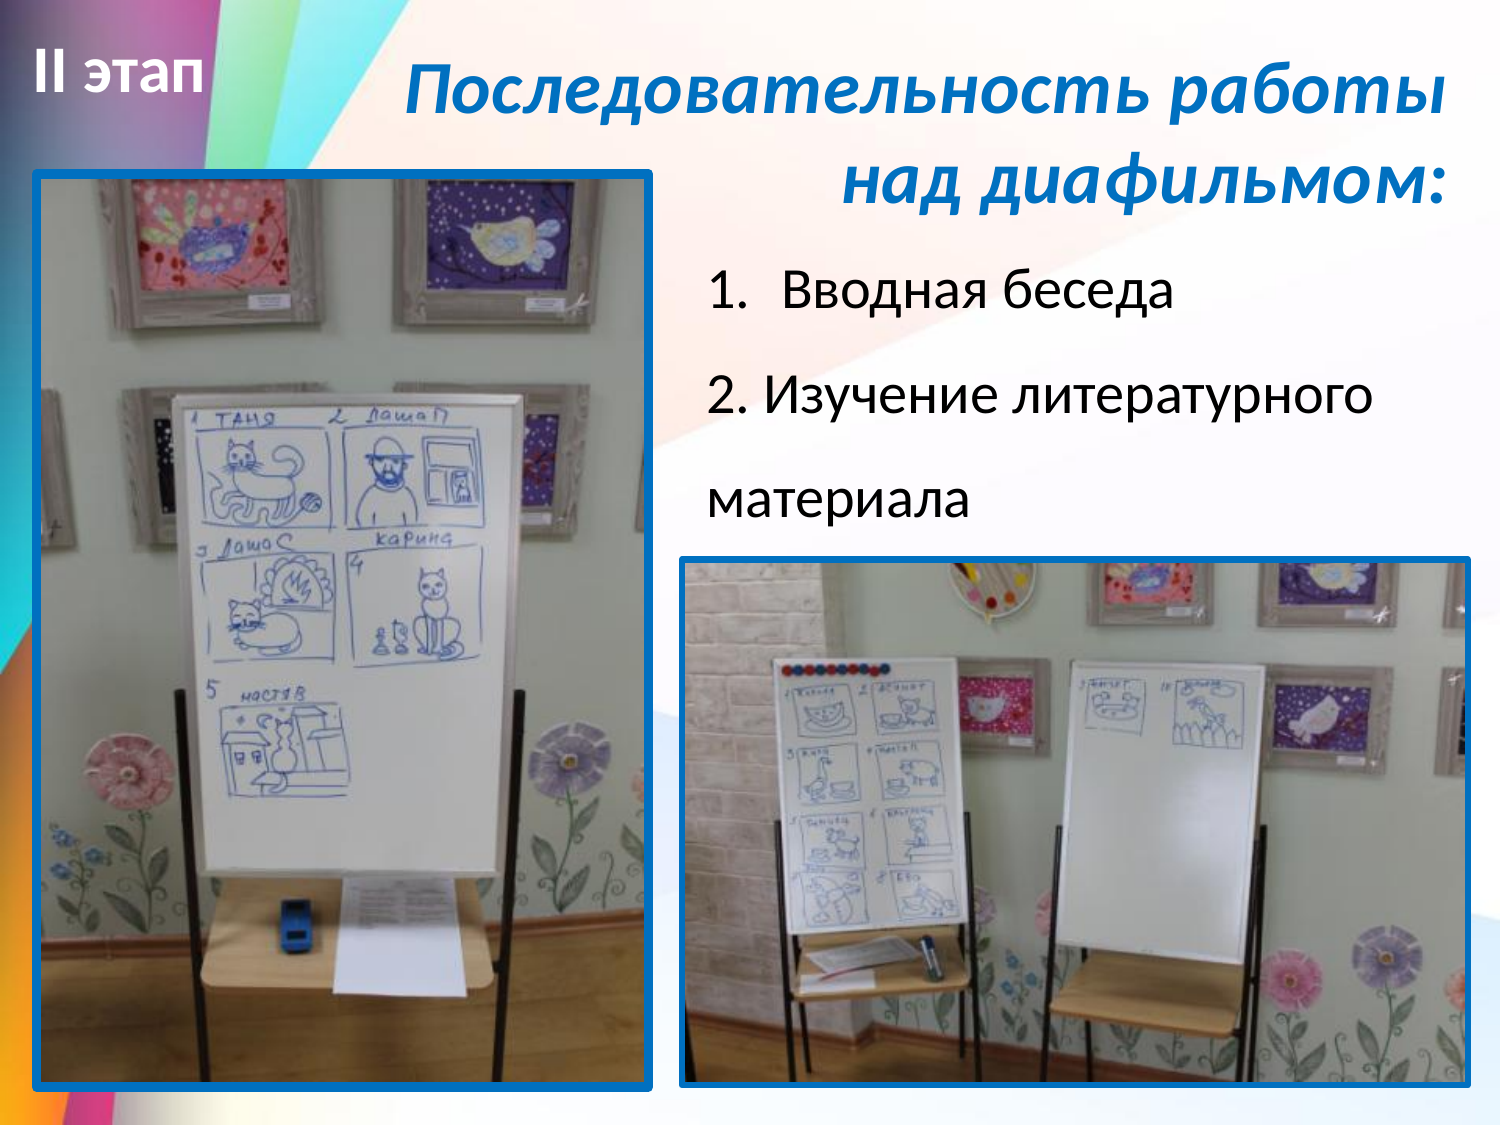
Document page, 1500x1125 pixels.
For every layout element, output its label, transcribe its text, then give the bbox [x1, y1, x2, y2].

picture [0, 0, 1500, 1125]
text_box Вводная беседа 2. Изучение литературного материала [690, 207, 1447, 537]
text_box Последовательность работы над диафильмом: [371, 30, 1465, 226]
text_box II этап [17, 18, 325, 114]
